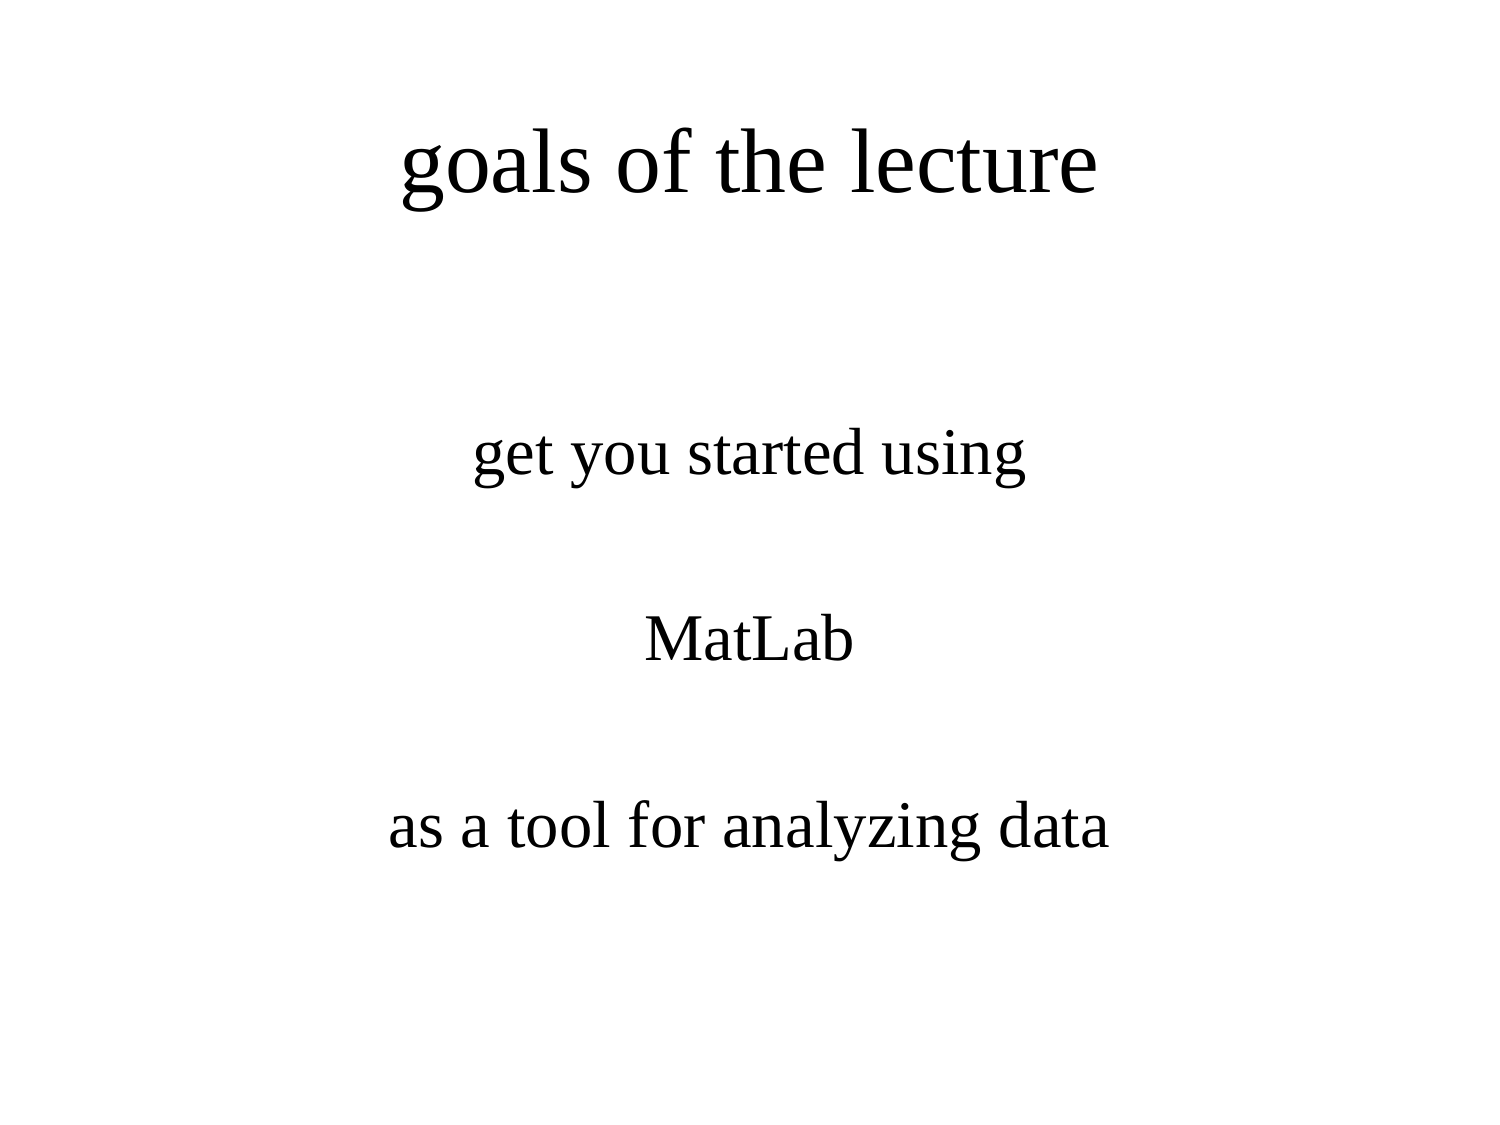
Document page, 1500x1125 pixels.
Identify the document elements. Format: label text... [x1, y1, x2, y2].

title goals of the lecture [0, 62, 1500, 250]
list get you started using MatLab as a tool for analyzing data [112, 399, 1388, 938]
